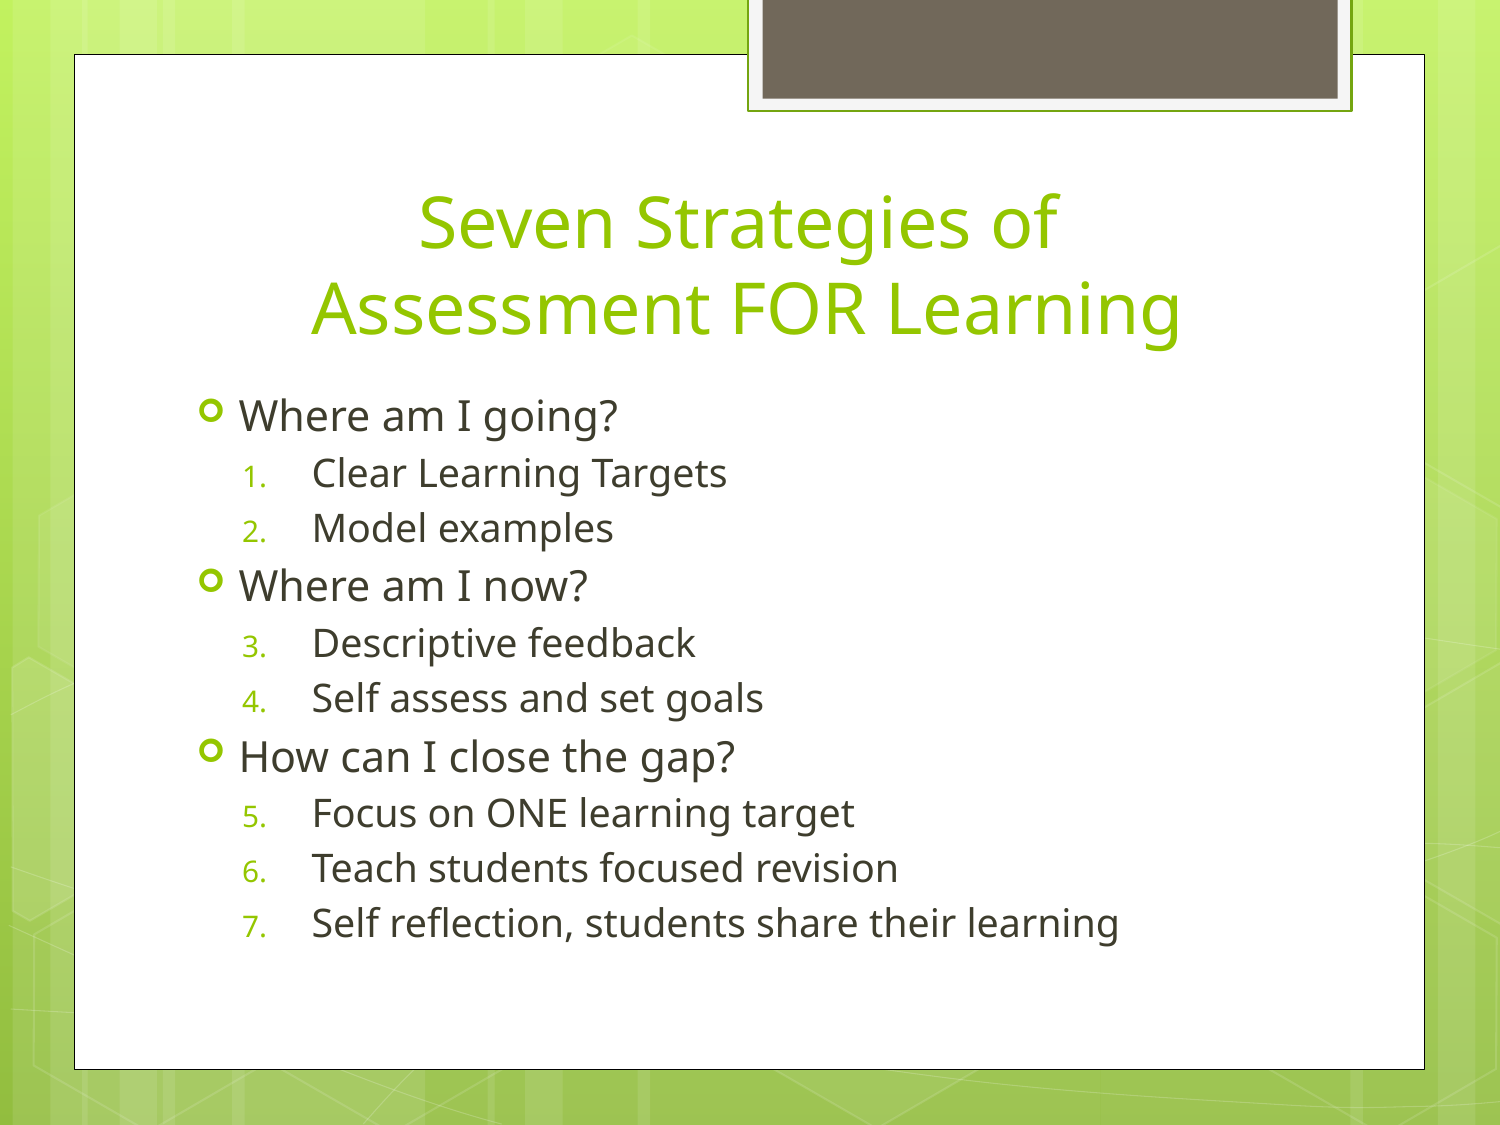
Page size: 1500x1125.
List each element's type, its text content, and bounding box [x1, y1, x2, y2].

title Seven Strategies of Assessment FOR Learning [171, 168, 1324, 357]
list Where am I going? Clear Learning Targets Model examples Where am I now? Descriptive feedback Self assess and set goals How can I close the gap? Focus on ONE learning target Teach students focused revision Self reflection, students share their learning [171, 381, 1283, 957]
